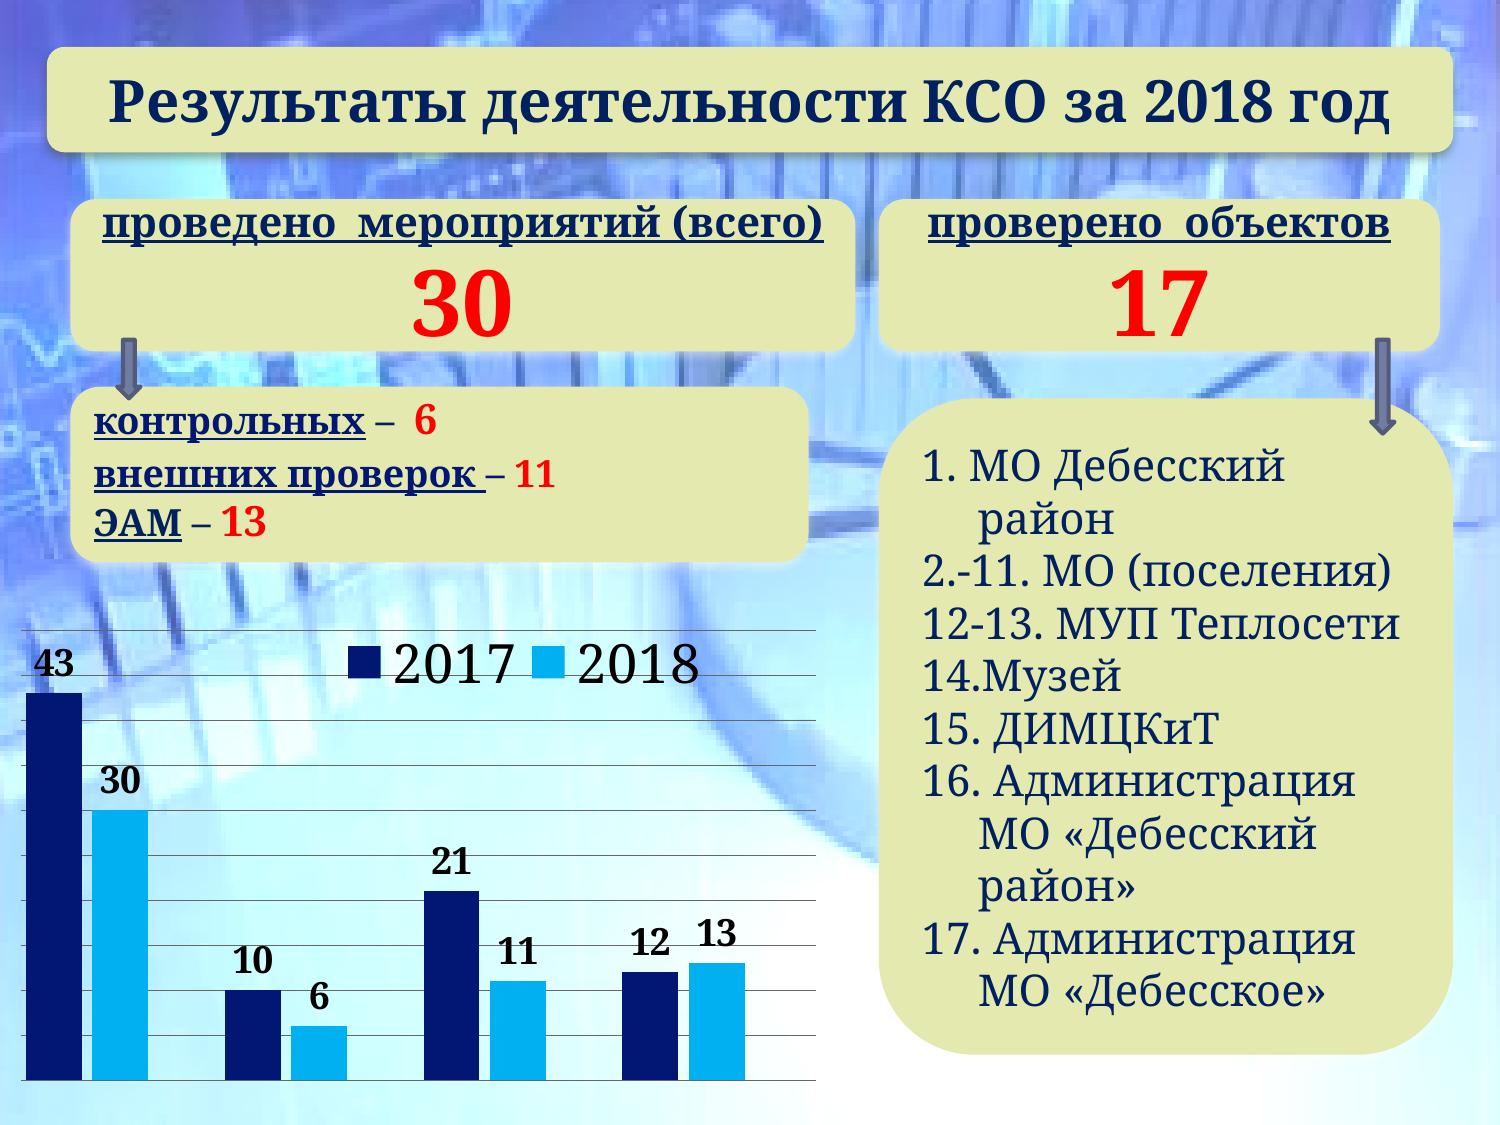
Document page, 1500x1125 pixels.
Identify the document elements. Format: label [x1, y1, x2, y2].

picture [0, 0, 1500, 1125]
chart [0, 620, 1055, 1091]
